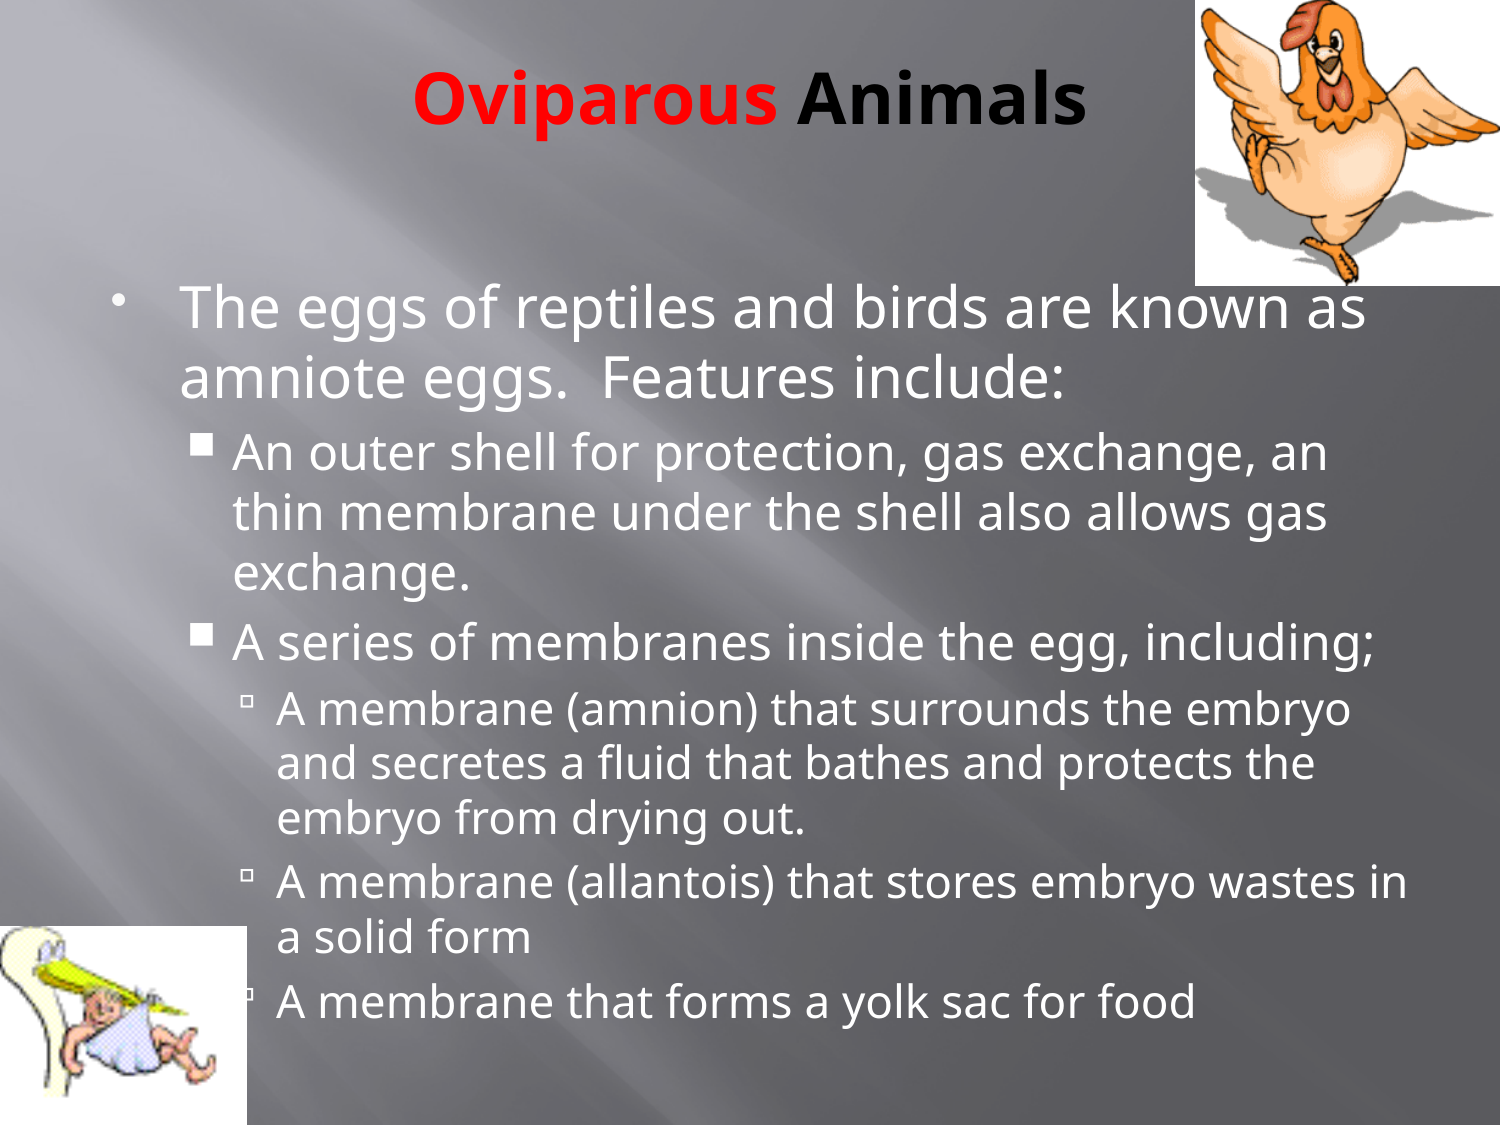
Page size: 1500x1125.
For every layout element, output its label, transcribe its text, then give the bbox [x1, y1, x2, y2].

picture [0, 926, 247, 1125]
picture [1195, 0, 1500, 286]
title Oviparous Animals [75, 45, 1195, 233]
list The eggs of reptiles and birds are known as amniote eggs. Features include: An outer shell for protection, gas exchange, an thin membrane under the shell also allows gas exchange. A series of membranes inside the egg, including; A membrane (amnion) that surrounds the embryo and secretes a fluid that bathes and protects the embryo from drying out. A membrane (allantois) that stores embryo wastes in a solid form A membrane that forms a yolk sac for food [74, 262, 1426, 1036]
